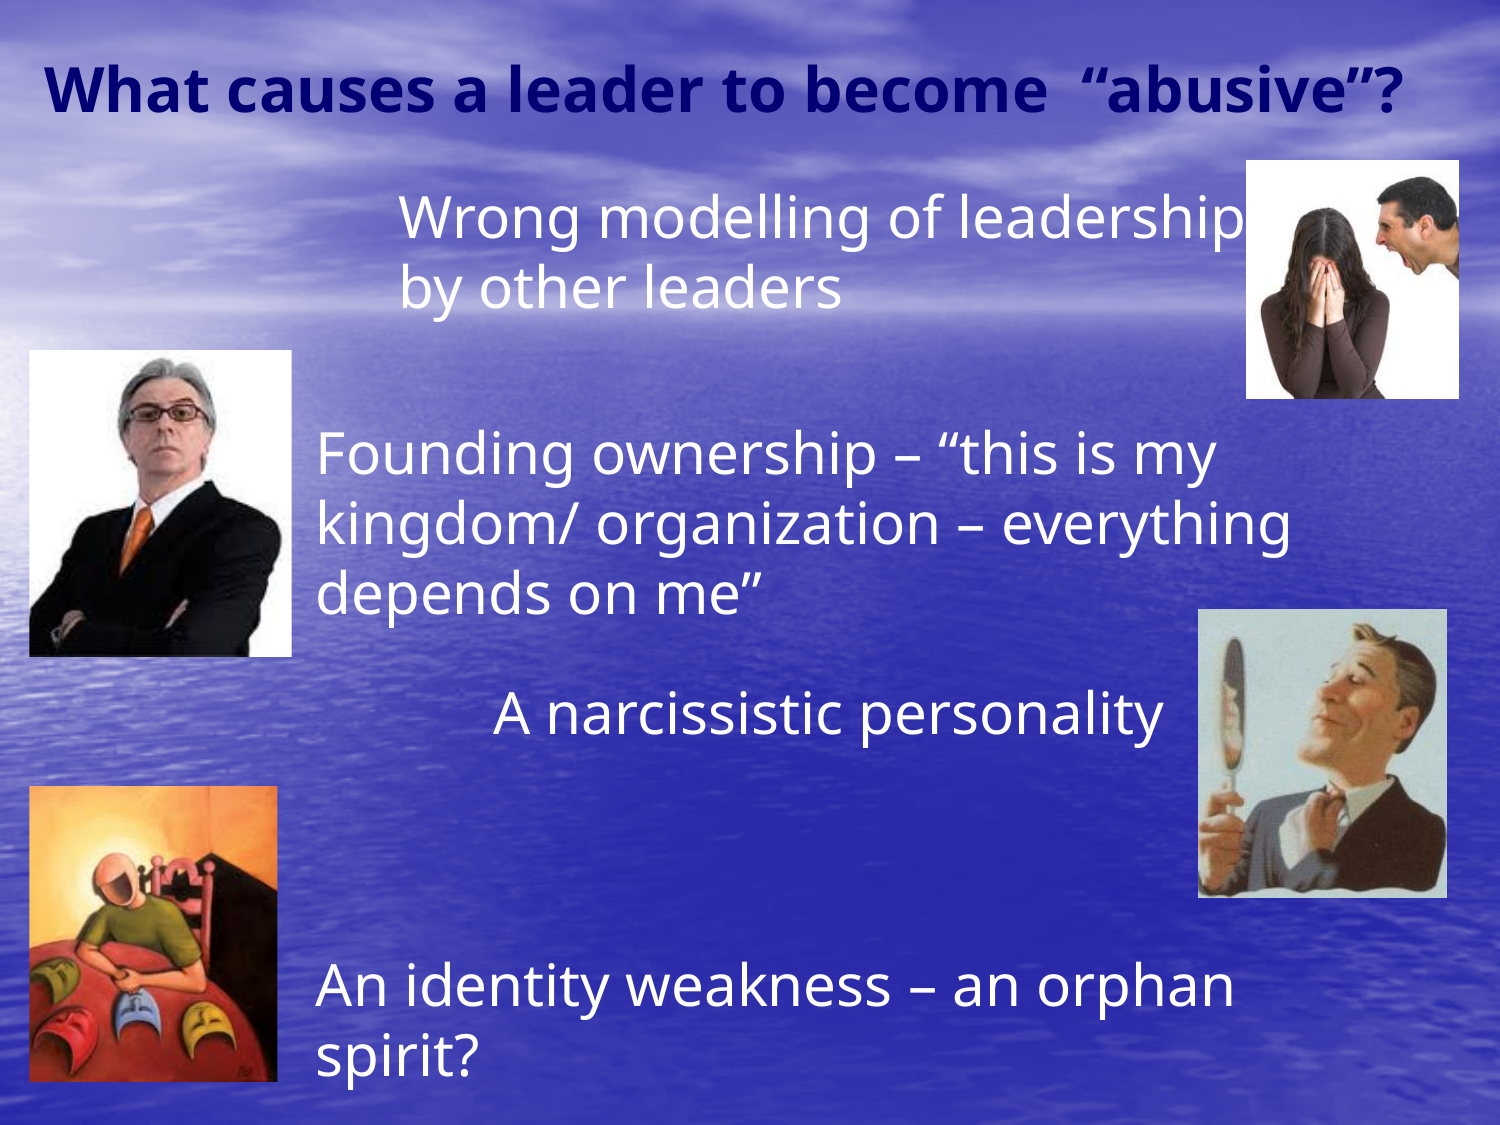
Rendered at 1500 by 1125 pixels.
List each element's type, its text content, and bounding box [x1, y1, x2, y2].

text_box A narcissistic personality [478, 668, 1193, 754]
picture [29, 786, 278, 1082]
picture [29, 349, 292, 658]
text_box Wrong modelling of leadership by other leaders [383, 172, 1240, 328]
picture [1245, 160, 1460, 399]
picture [1198, 609, 1447, 898]
text_box What causes a leader to become “abusive”? [29, 42, 1459, 133]
text_box Founding ownership – “this is my kingdom/ organization – everything depends on me” [301, 408, 1447, 704]
text_box An identity weakness – an orphan spirit? [301, 940, 1400, 1096]
